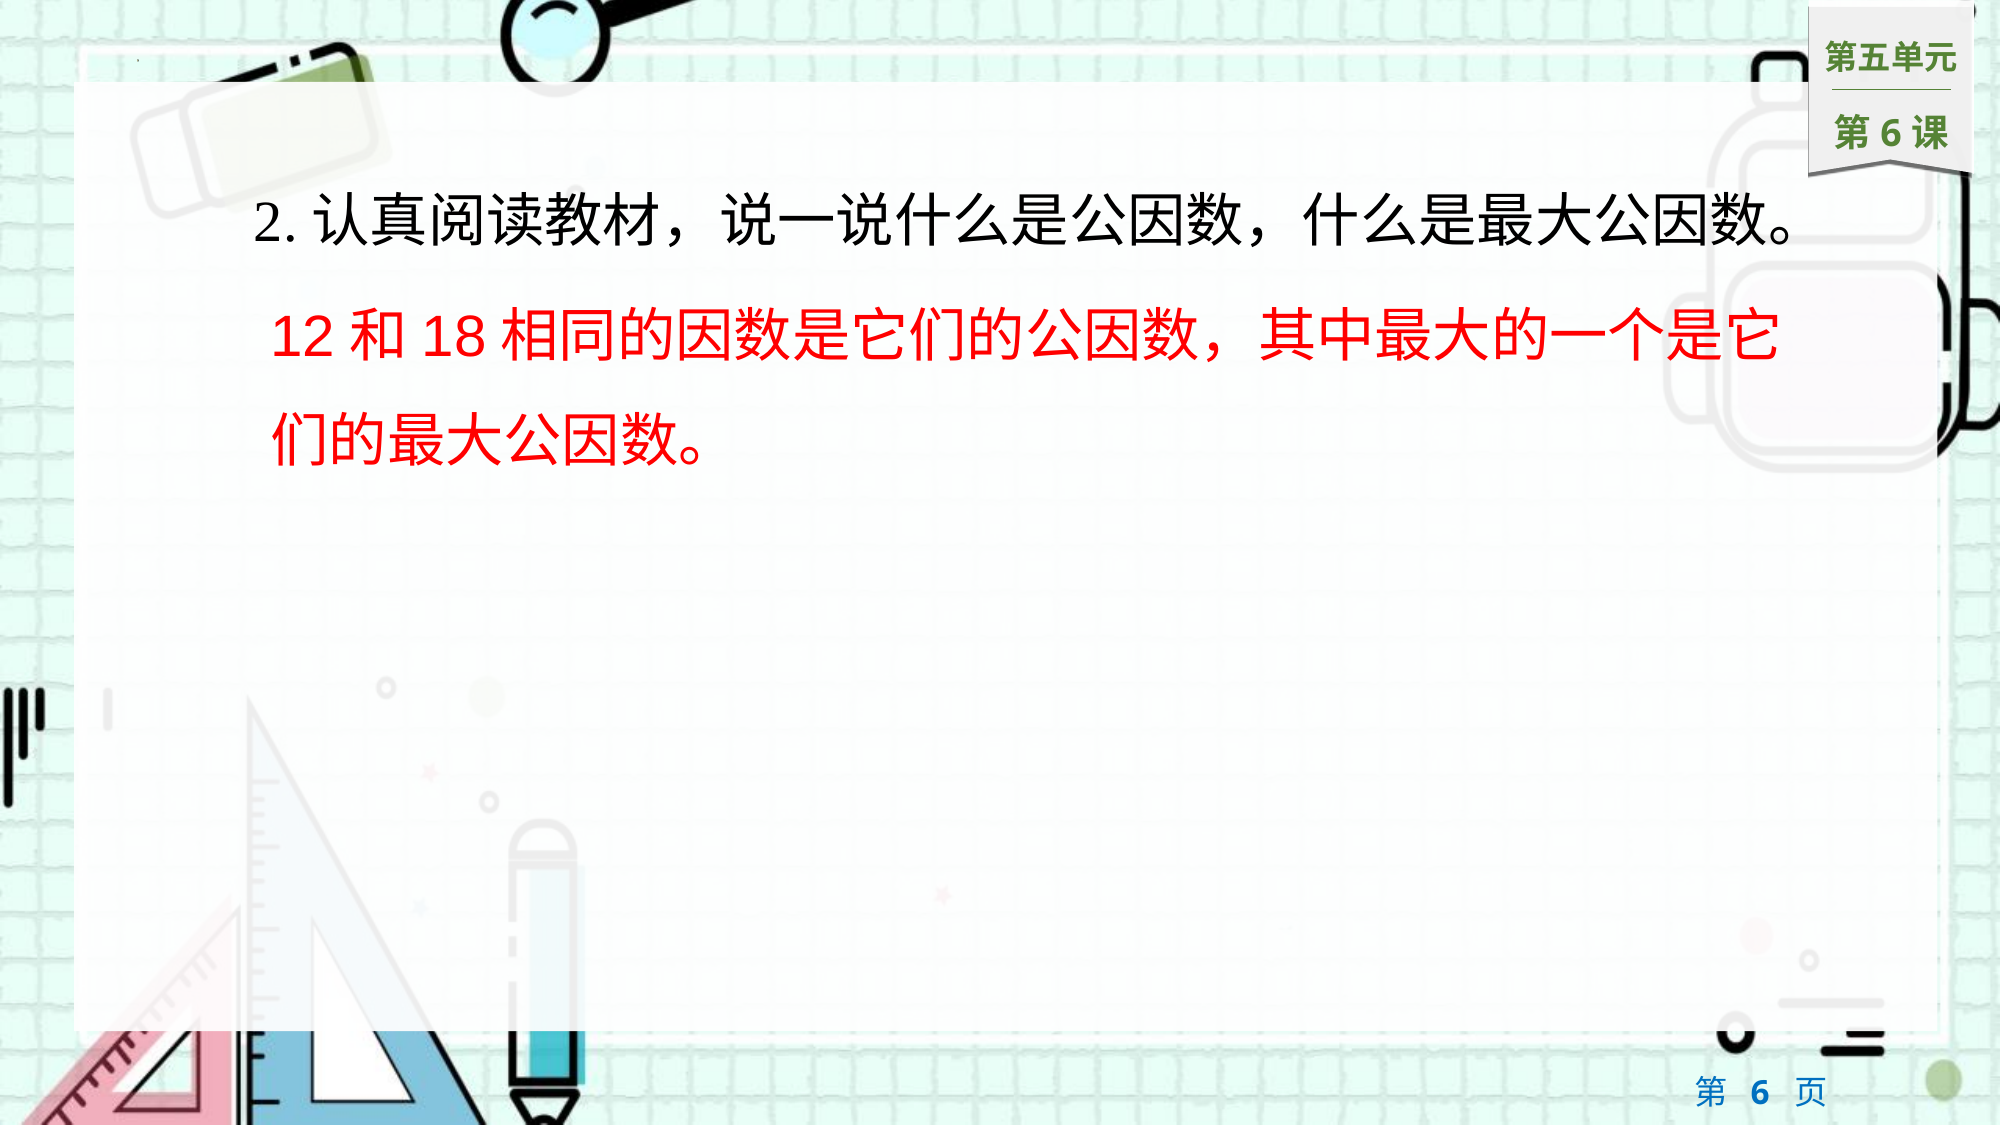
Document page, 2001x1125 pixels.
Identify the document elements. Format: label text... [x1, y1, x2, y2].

picture [0, 0, 2000, 1125]
list 2.认真阅读教材，说一说什么是公因数，什么是最大公因数。 [121, 140, 1844, 1043]
list 12和18相同的因数是它们的公因数，其中最大的一个是它们的最大公因数。 [255, 255, 1803, 361]
picture [1938, 168, 1971, 176]
